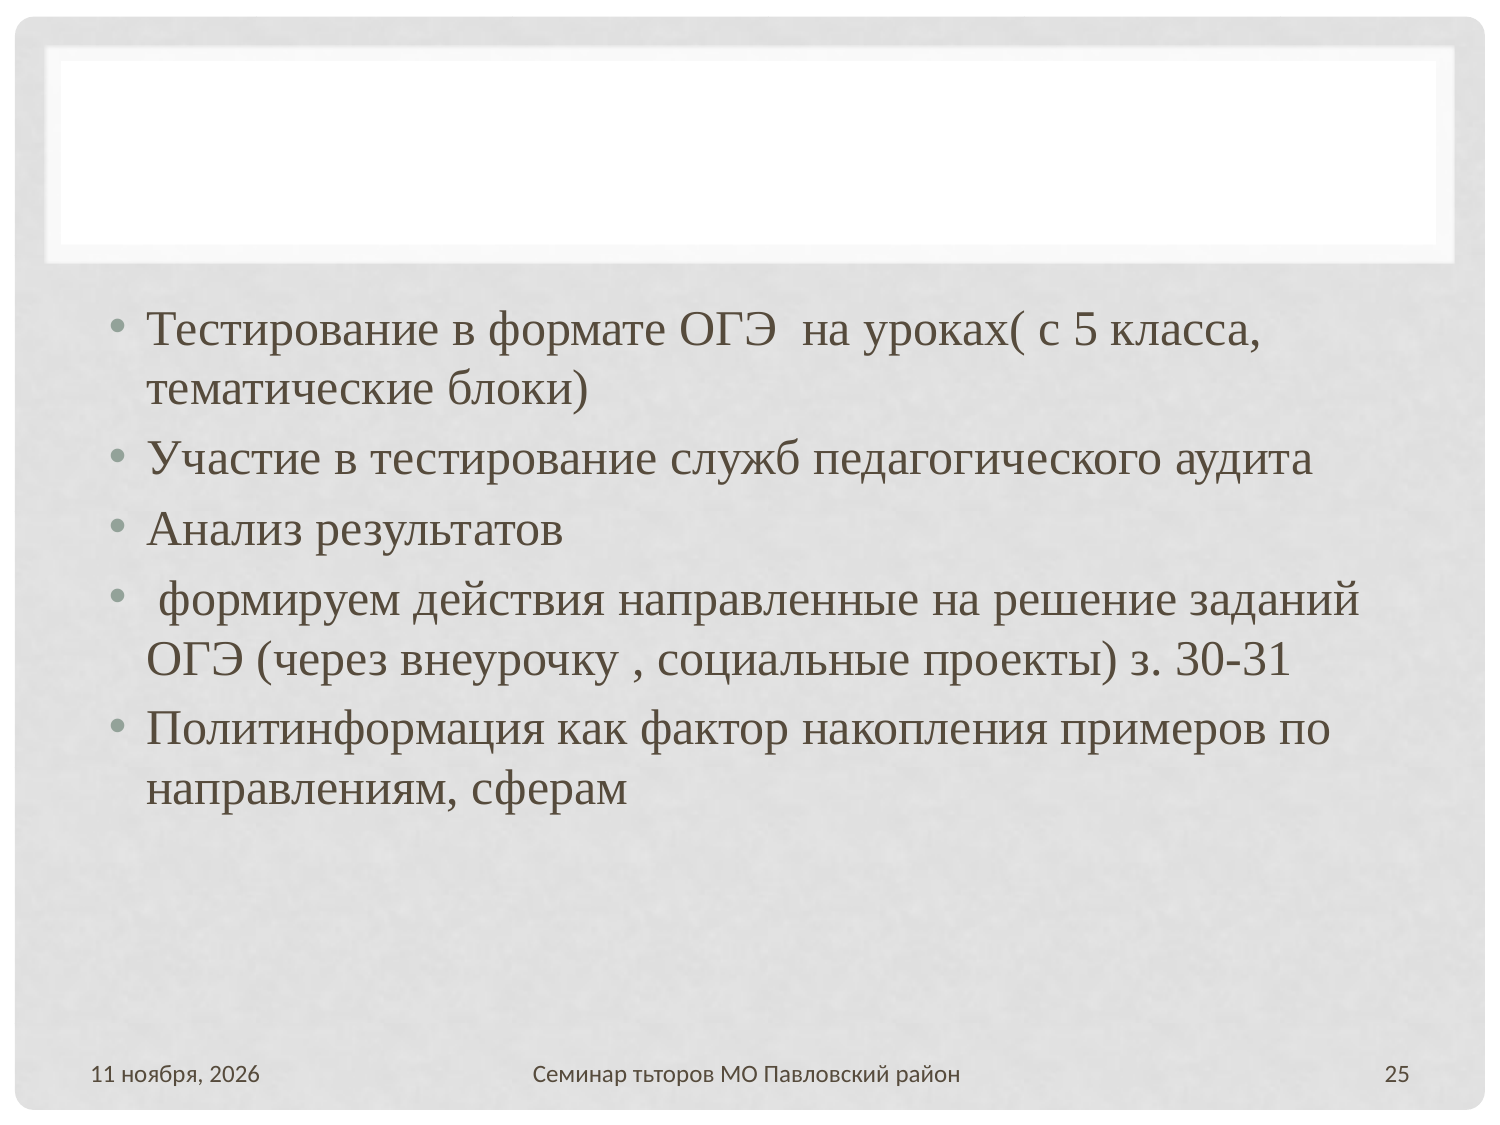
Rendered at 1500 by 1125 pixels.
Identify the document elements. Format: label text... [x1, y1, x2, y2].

slide_number 25 [1074, 1042, 1425, 1103]
slide_number Август 19 [75, 1042, 425, 1103]
list Тестирование в формате ОГЭ на уроках( с 5 класса, тематические блоки) Участие в тестирование служб педагогического аудита Анализ результатов формируем действия направленные на решение заданий ОГЭ (через внеурочку , социальные проекты) з. 30-31 Политинформация как фактор накопления примеров по направлениям, сферам [75, 287, 1425, 1005]
footer Семинар тьторов МО Павловский район [512, 1042, 988, 1103]
